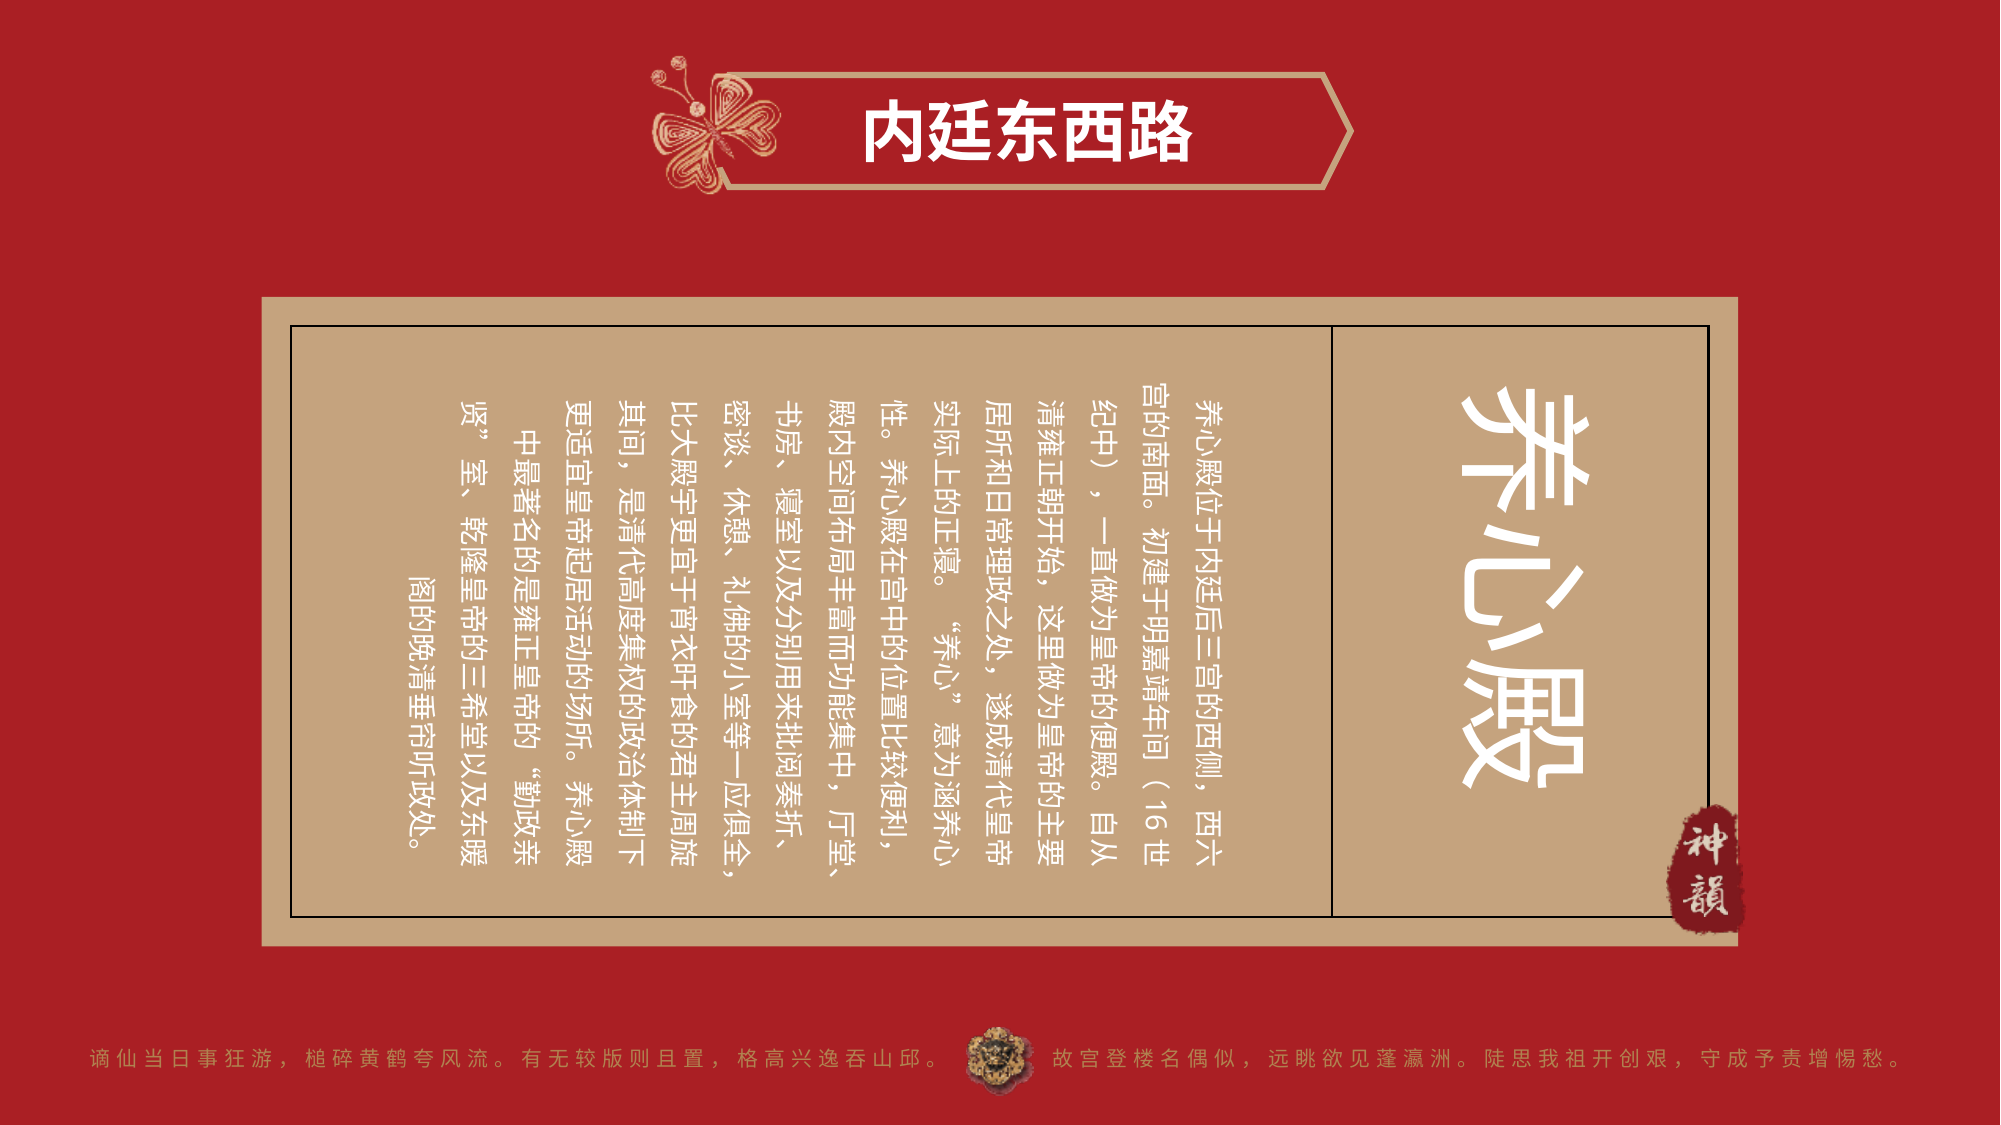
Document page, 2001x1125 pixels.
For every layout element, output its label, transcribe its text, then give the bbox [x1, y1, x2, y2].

text_box 内廷东西路 [845, 82, 1255, 178]
picture [965, 1027, 1034, 1096]
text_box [261, 296, 1746, 947]
